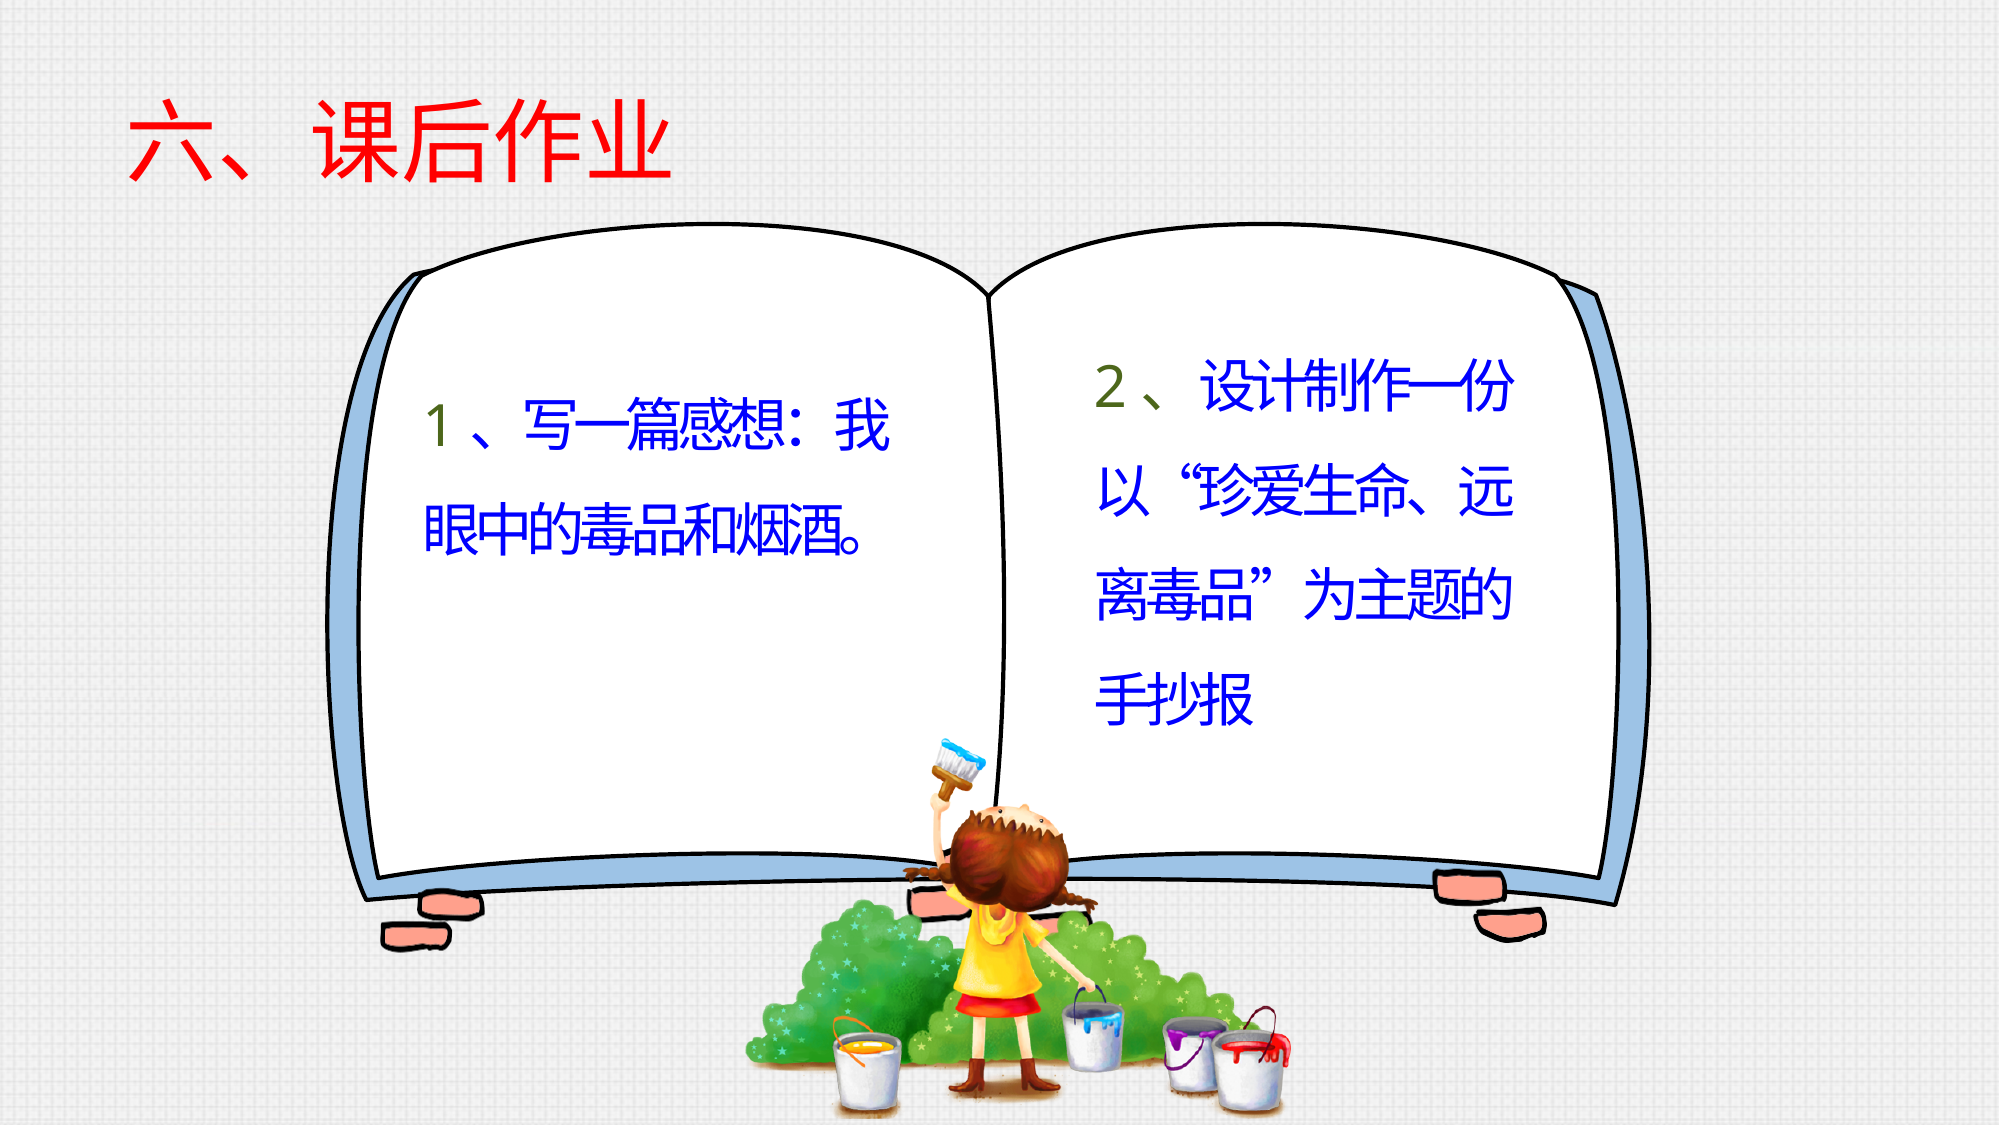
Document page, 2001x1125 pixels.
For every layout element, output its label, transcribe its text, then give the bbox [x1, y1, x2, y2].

text_box 六、课后作业 [111, 76, 729, 202]
picture [0, 0, 1999, 1125]
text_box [327, 223, 1650, 906]
